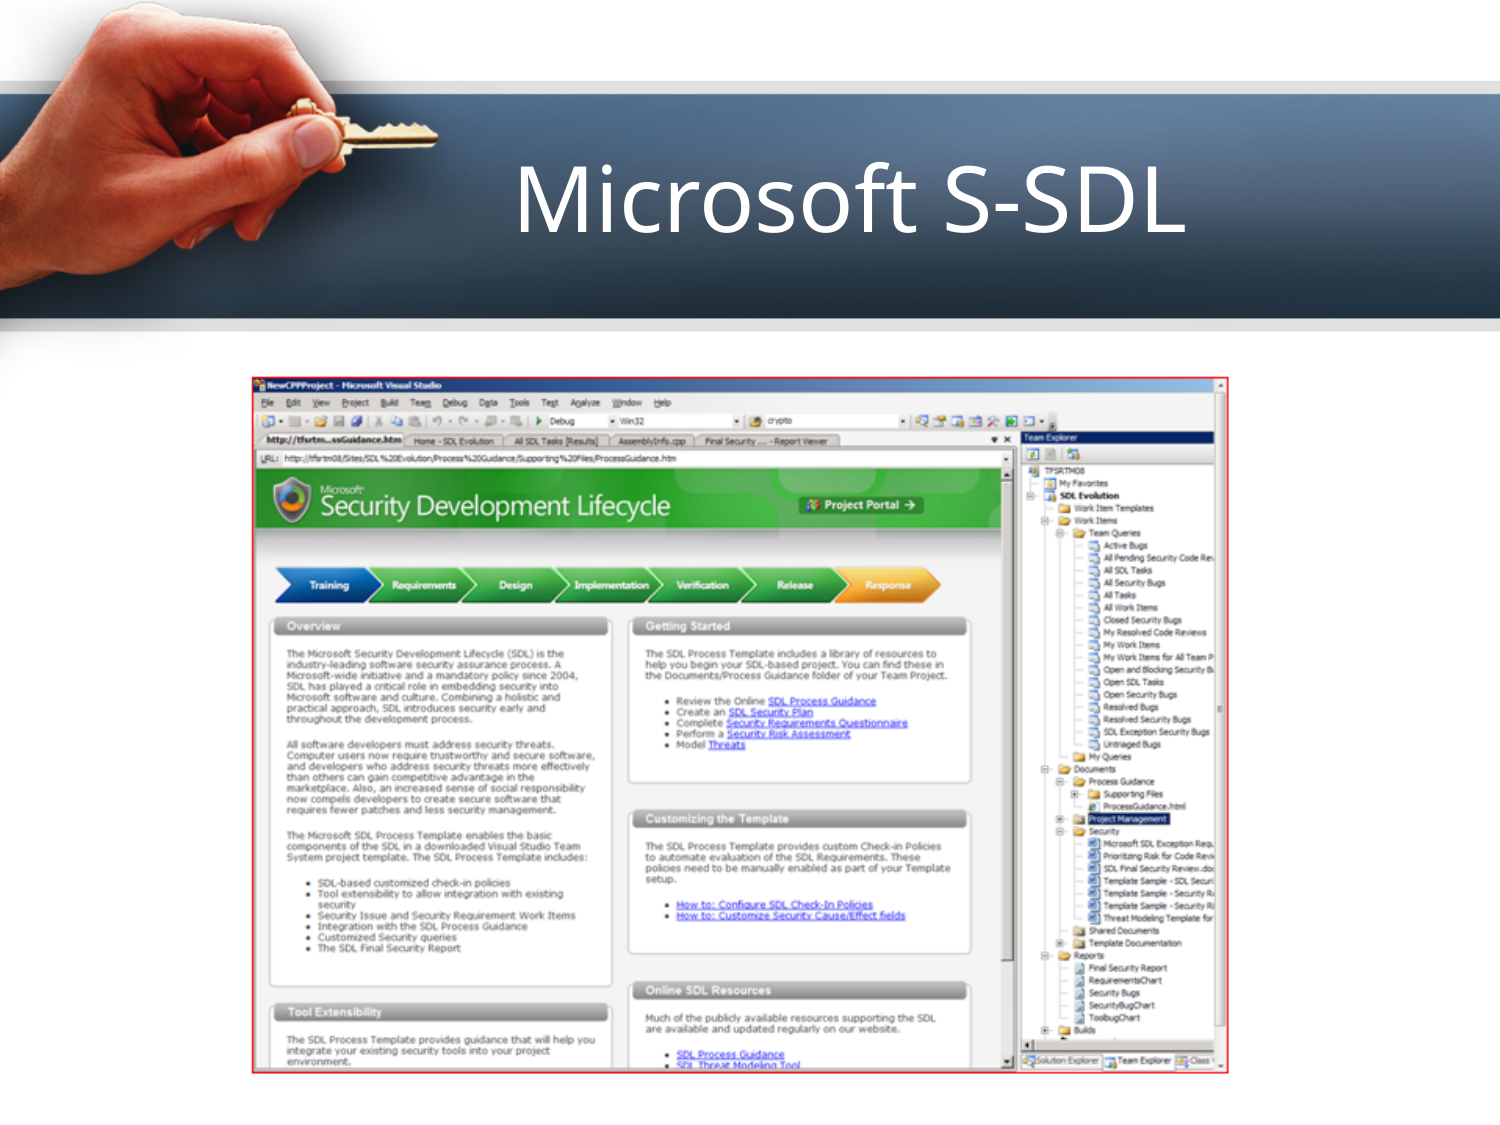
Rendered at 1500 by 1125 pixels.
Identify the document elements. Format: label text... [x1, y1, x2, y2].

picture [0, 0, 1500, 1125]
title Microsoft S-SDL [249, 137, 1451, 256]
